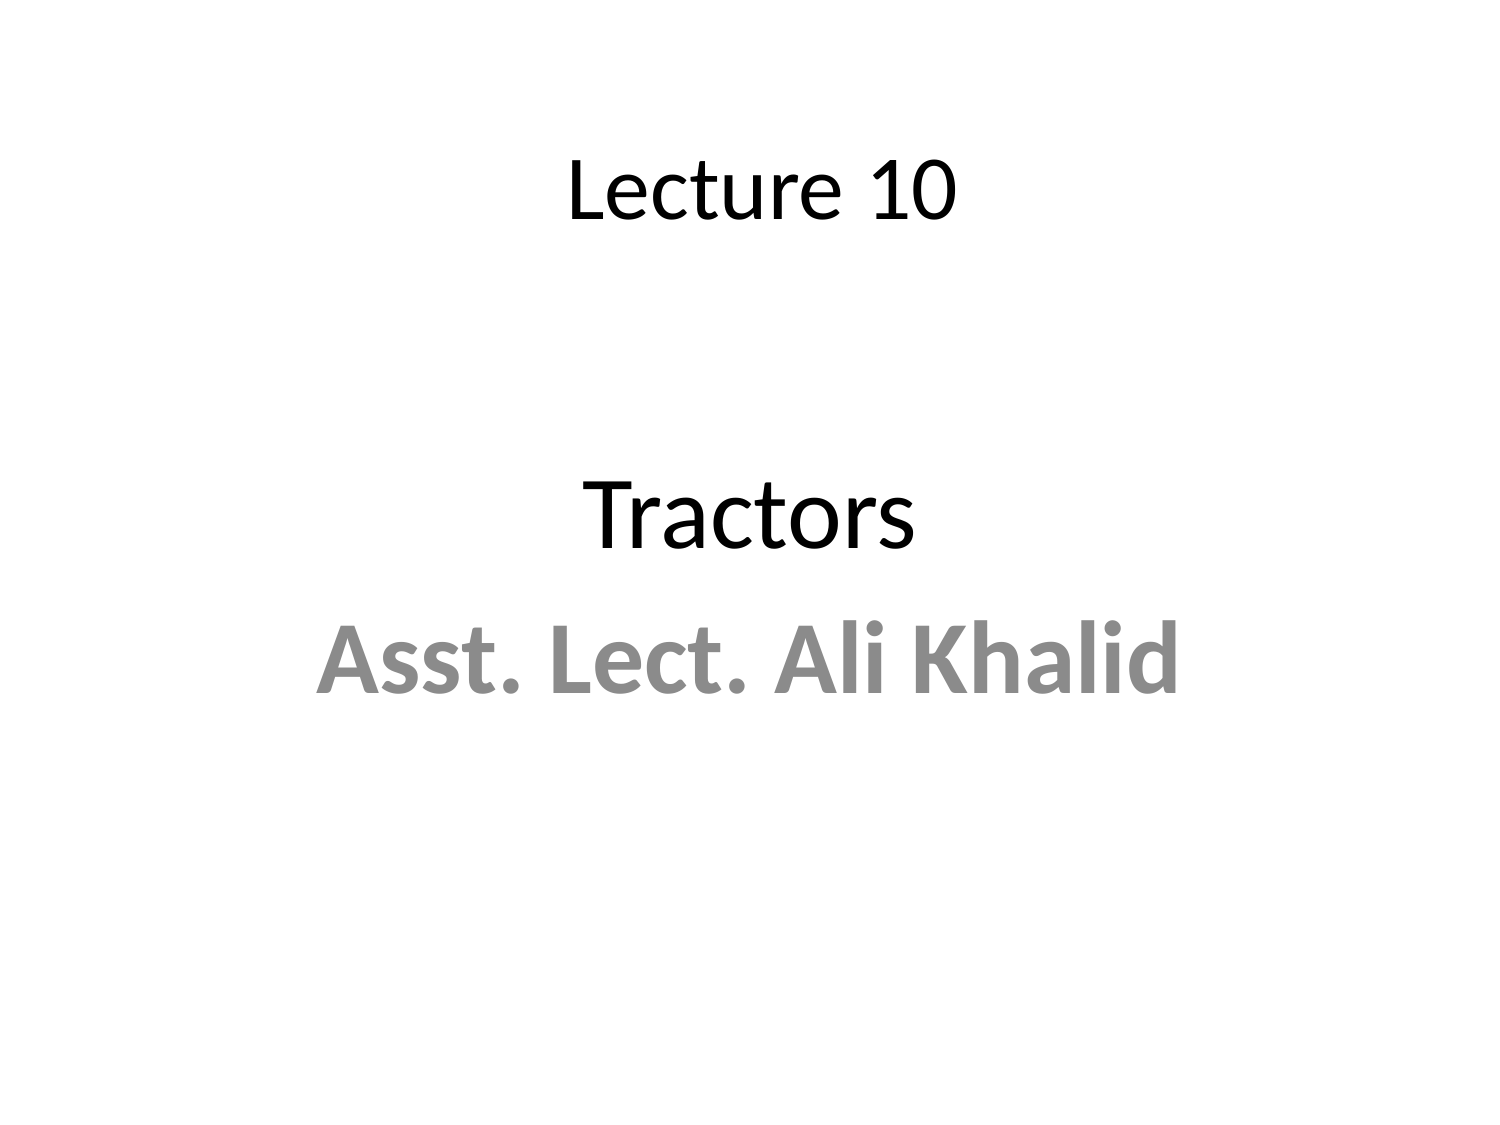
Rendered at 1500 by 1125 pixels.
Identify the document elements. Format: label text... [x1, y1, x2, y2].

title Lecture 10 [125, 62, 1400, 304]
subtitle Tractors Asst. Lect. Ali Khalid [150, 437, 1350, 725]
